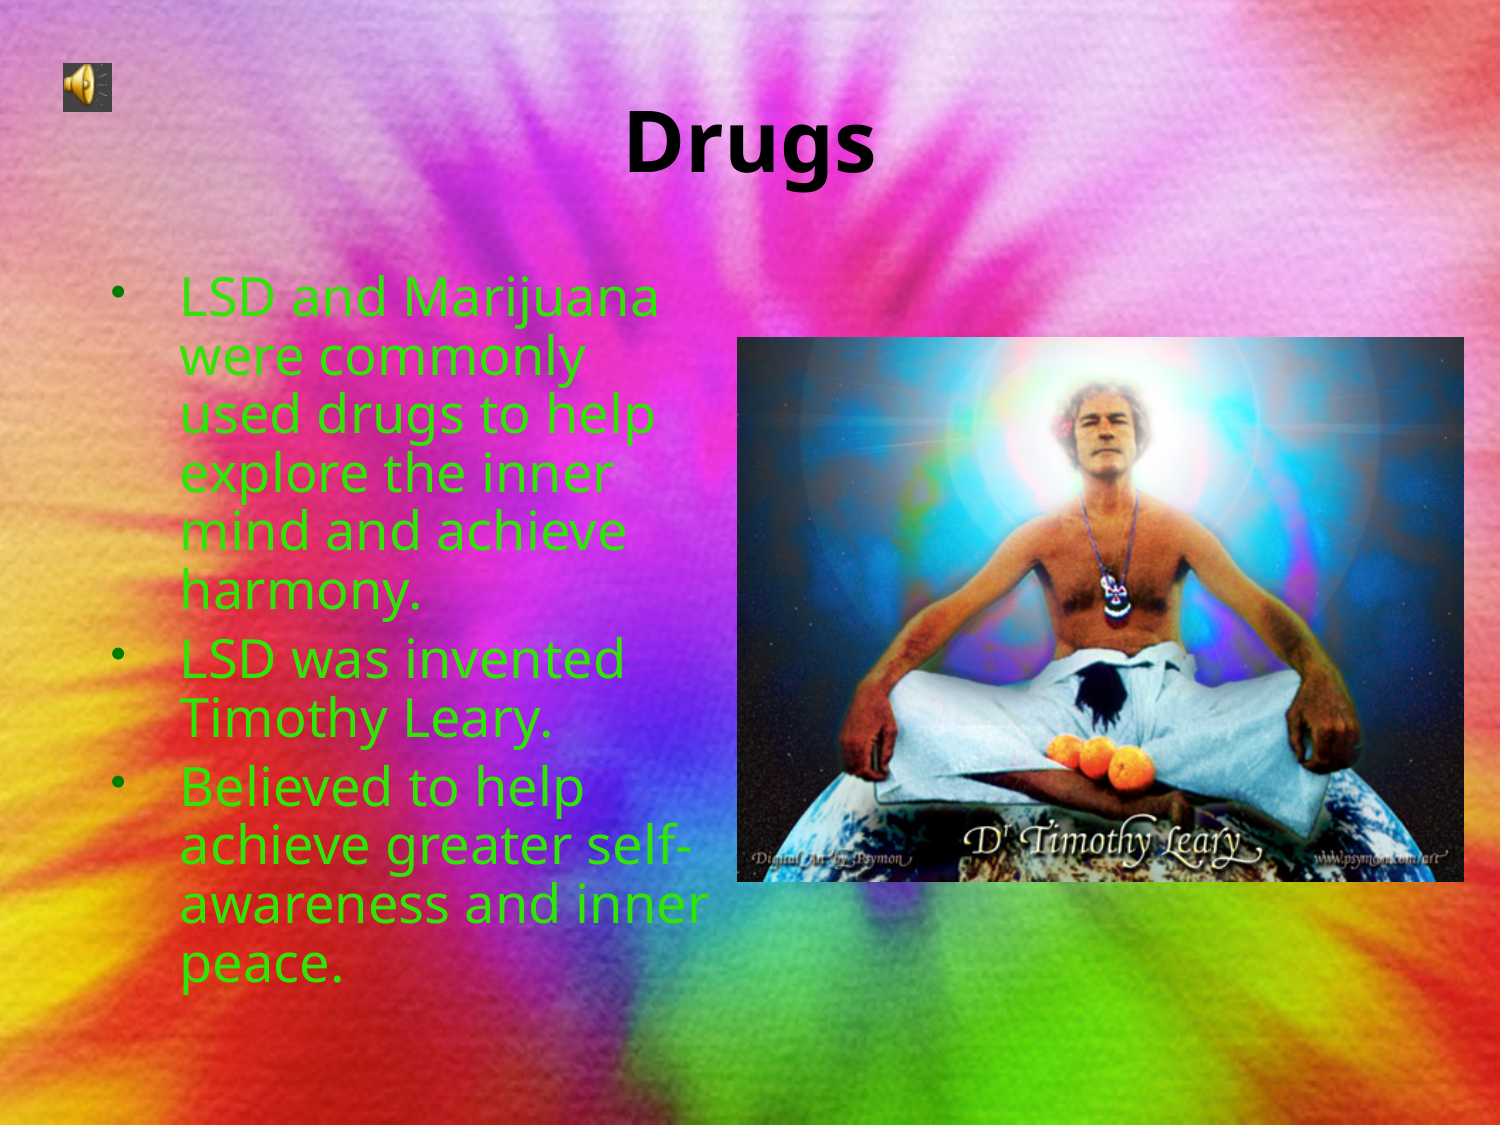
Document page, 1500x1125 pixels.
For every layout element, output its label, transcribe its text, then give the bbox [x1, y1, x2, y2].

picture [0, 0, 1500, 1125]
title Drugs [75, 45, 1425, 233]
list LSD and Marijuana were commonly used drugs to help explore the inner mind and achieve harmony. LSD was invented Timothy Leary. Believed to help achieve greater self-awareness and inner peace. [74, 262, 738, 1006]
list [737, 337, 1465, 883]
